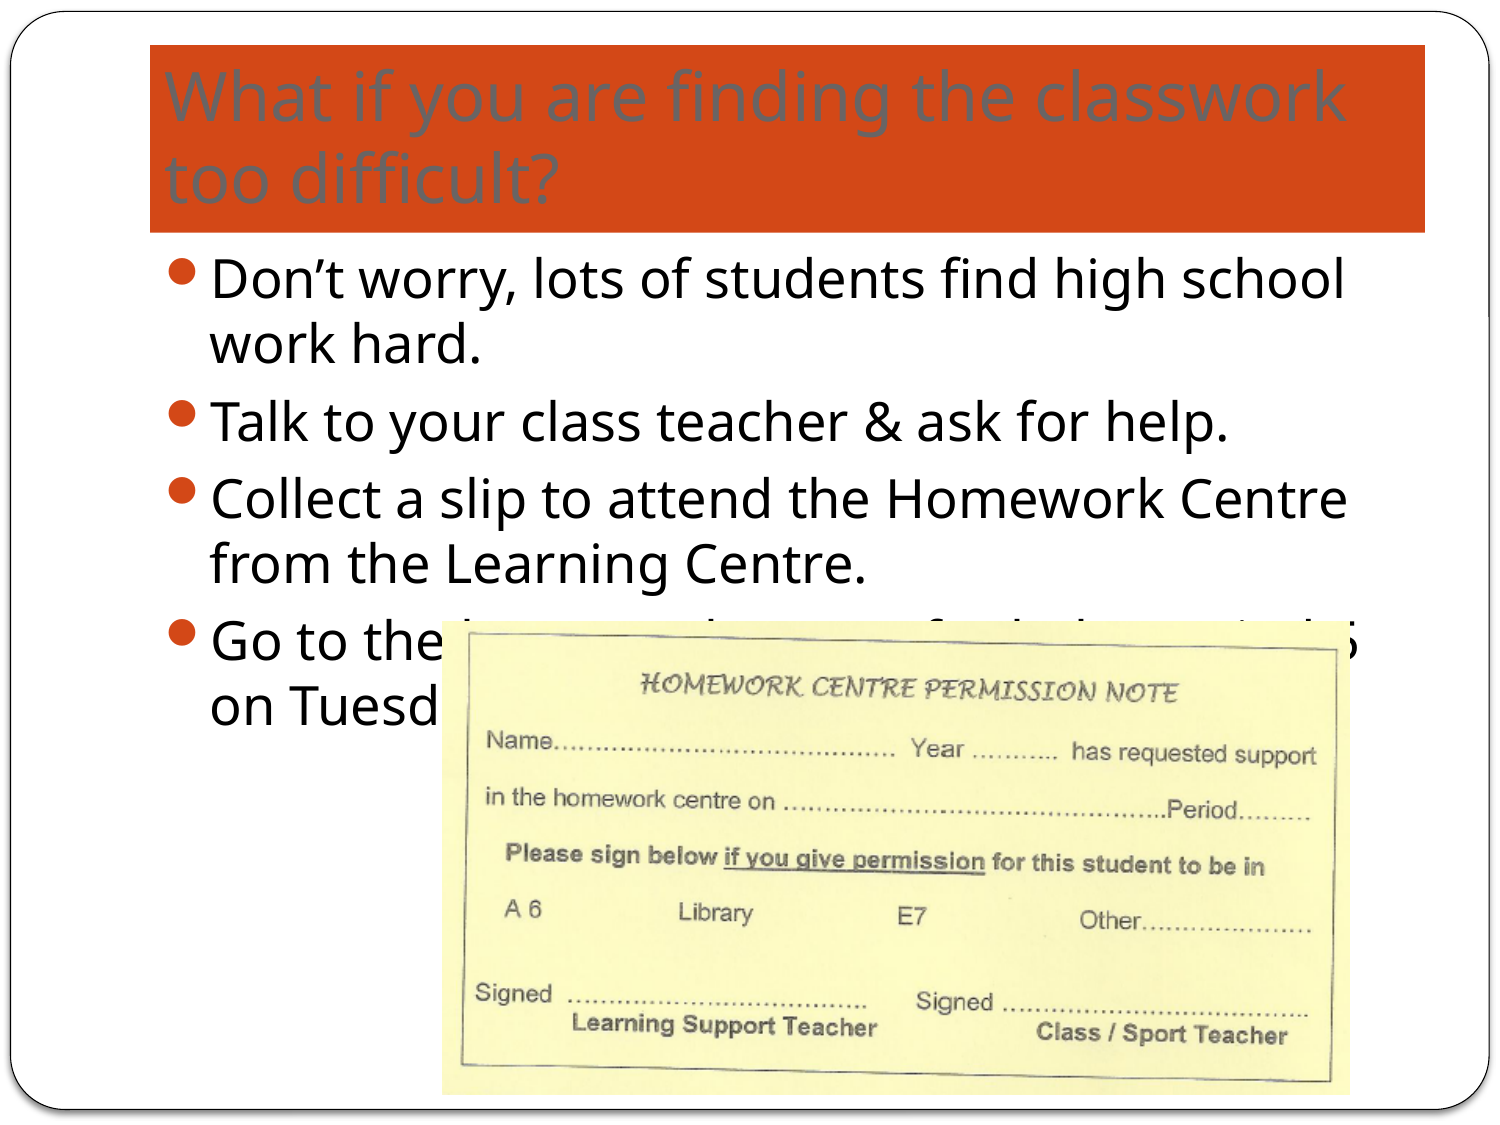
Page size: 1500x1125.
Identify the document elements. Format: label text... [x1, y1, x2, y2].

title What if you are finding the classwork too difficult? [150, 45, 1425, 233]
list Don’t worry, lots of students find high school work hard. Talk to your class teacher & ask for help. Collect a slip to attend the Homework Centre from the Learning Centre. Go to the homework centre for help, Period 5 on Tuesday’s & Thursdays. [150, 237, 1425, 988]
picture [442, 621, 1350, 1096]
